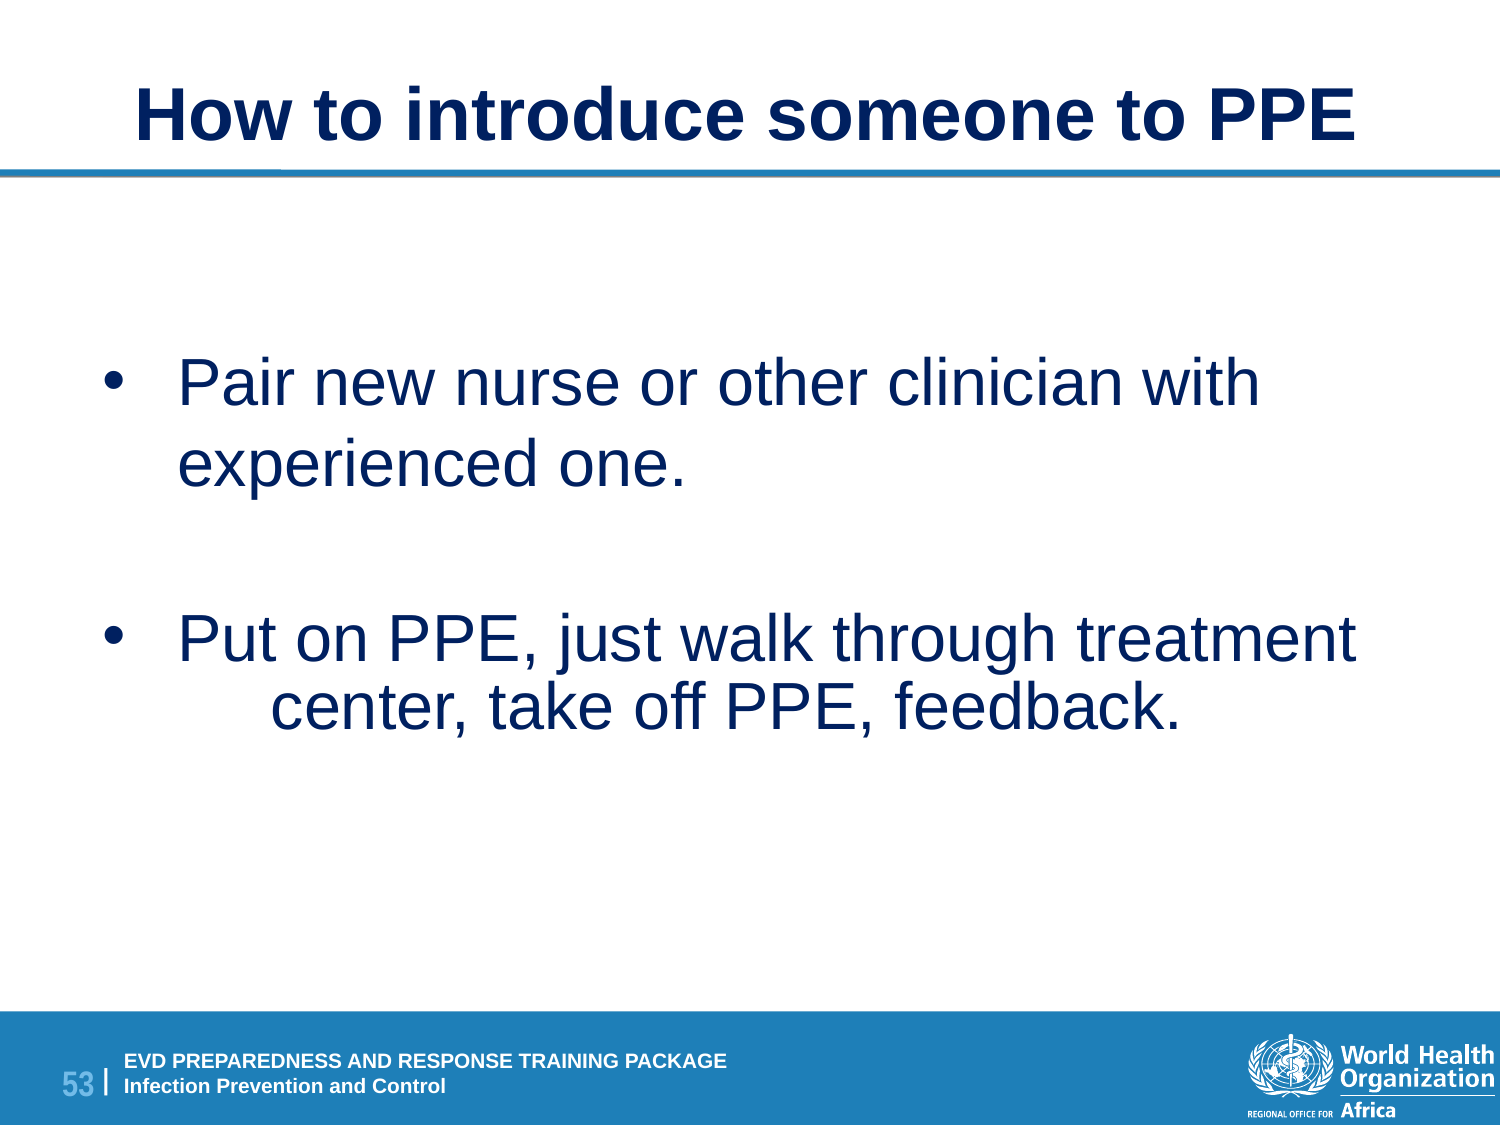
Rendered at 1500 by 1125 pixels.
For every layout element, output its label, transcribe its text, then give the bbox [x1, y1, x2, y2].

text_box Pair new nurse or other clinician with experienced one. Put on PPE, just walk through treatment center, take off PPE, feedback. [100, 338, 1389, 744]
title How to introduce someone to PPE [17, 0, 1399, 196]
